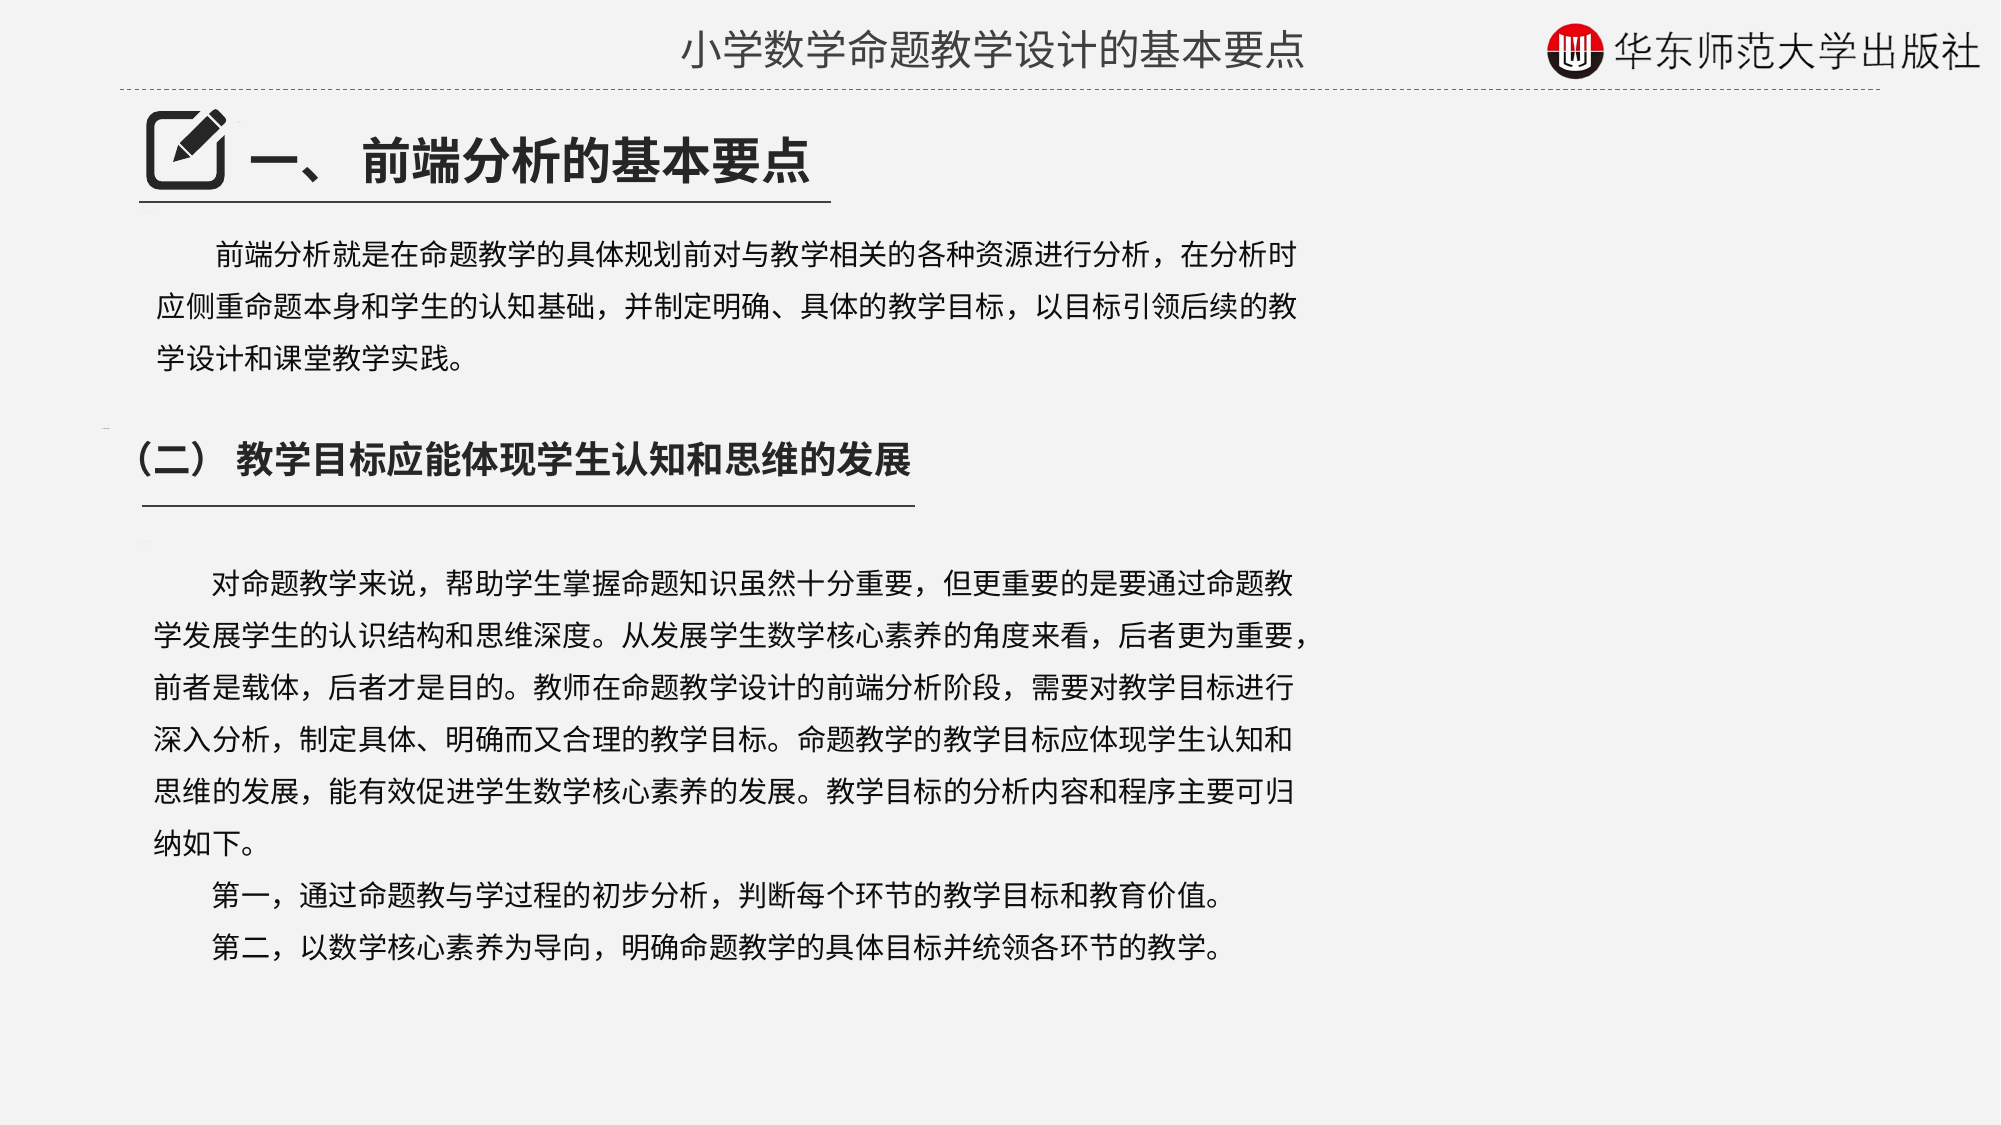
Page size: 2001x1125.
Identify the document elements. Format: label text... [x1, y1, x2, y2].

text_box [208, 109, 227, 127]
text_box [1536, 13, 1989, 83]
text_box 一、 前端分析的基本要点 [235, 121, 1147, 197]
text_box （二） 教学目标应能体现学生认知和思维的发展 [101, 428, 1021, 489]
text_box [146, 111, 225, 190]
text_box 对命题教学来说，帮助学生掌握命题知识虽然十分重要，但更重要的是要通过命题教学发展学生的认识结构和思维深度。从发展学生数学核心素养的角度来看，后者更为重要，前者是载体，后者才是目的。教师在命题教学设计的前端分析阶段，需要对教学目标进行深入分析，制定具体、明确而又合理的教学目标。命题教学的教学目标应体现学生认知和思维的发展，能有效促进学生数学核心素养的发展。教学目标的分析内容和程序主要可归纳如下。 第一，通过命题教与学过程的初步分析，判断每个环节的教学目标和教育价值。 第二，以数学核心素养为导向，明确命题教学的具体目标并统领各环节的教学。 [138, 540, 1320, 972]
text_box 前端分析就是在命题教学的具体规划前对与教学相关的各种资源进行分析，在分析时应侧重命题本身和学生的认知基础，并制定明确、具体的教学目标，以目标引领后续的教学设计和课堂教学实践。 [142, 212, 1320, 383]
text_box 小学数学命题教学设计的基本要点 [680, 23, 1320, 74]
